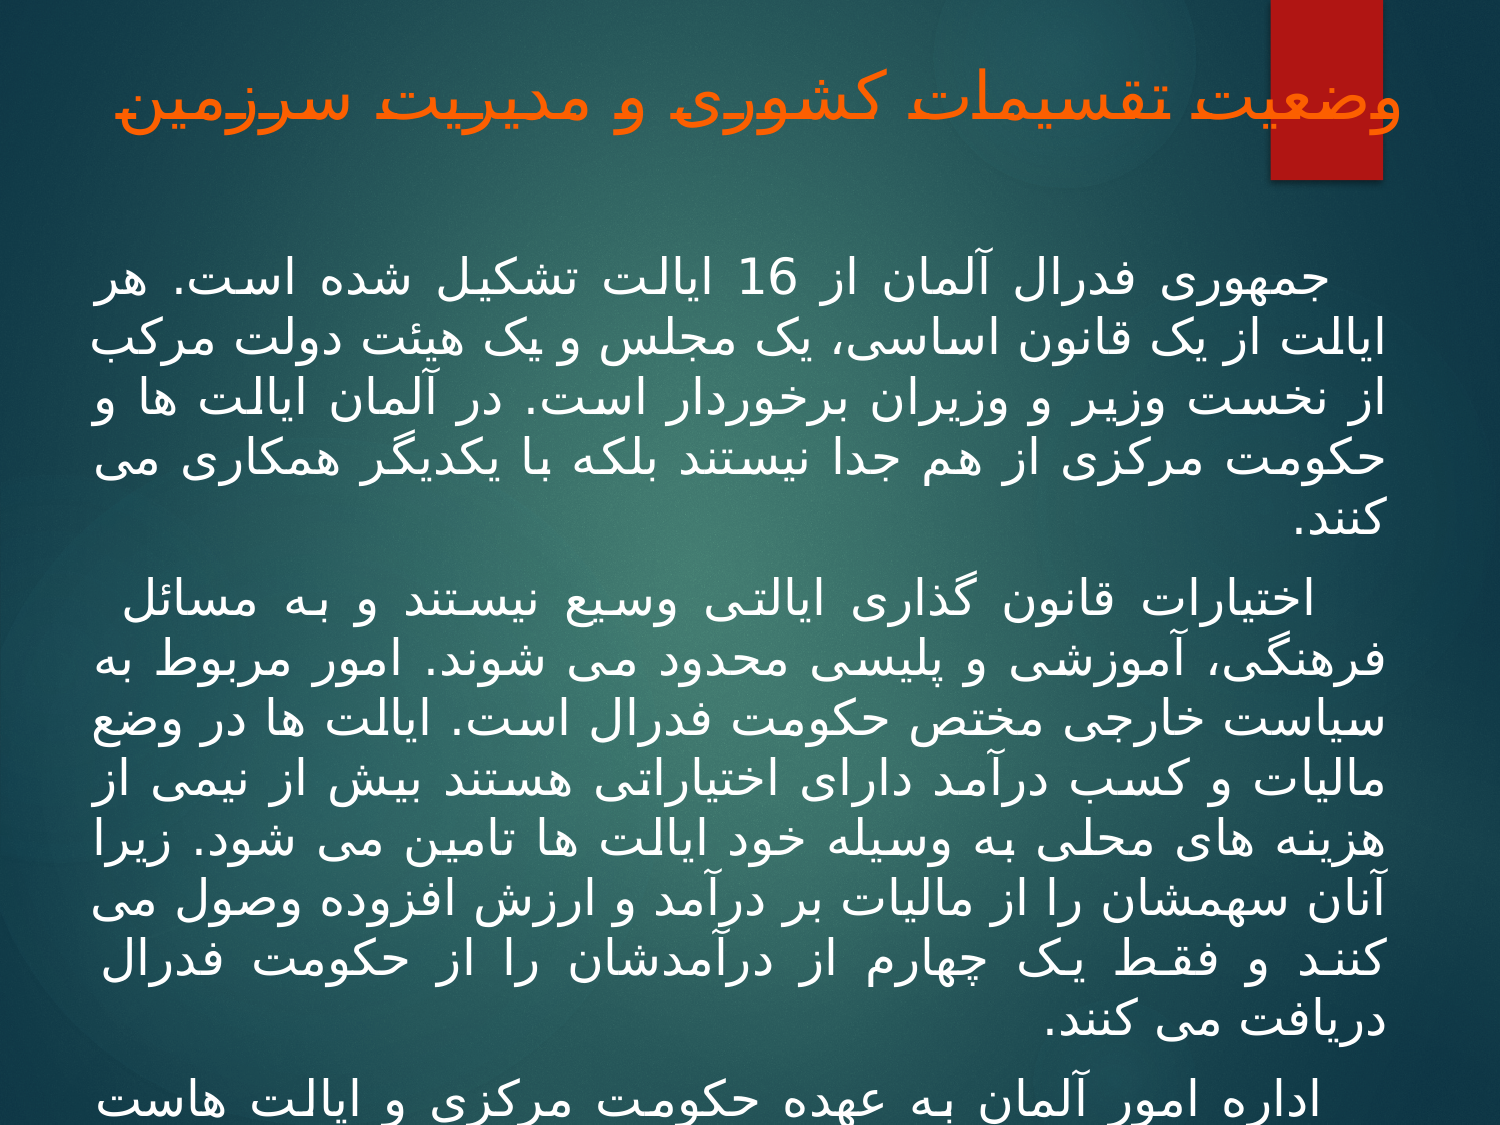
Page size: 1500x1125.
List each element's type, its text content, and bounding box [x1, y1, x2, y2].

list جمهوری فدرال آلمان از 16 ایالت تشکیل شده است. هر ایالت از یک قانون اساسی، یک مجلس و یک هیئت دولت مرکب از نخست وزیر و وزیران برخوردار است. در آلمان ایالت ها و حکومت مرکزی از هم جدا نیستند بلکه با یکدیگر همکاری می کنند. اختیارات قانون گذاری ایالتی وسیع نیستند و به مسائل فرهنگی، آموزشی و پلیسی محدود می شوند. امور مربوط به سیاست خارجی مختص حکومت فدرال است. ایالت ها در وضع مالیات و کسب درآمد دارای اختیاراتی هستند بیش از نیمی از هزینه های محلی به وسیله خود ایالت ها تامین می شود. زیرا آنان سهمشان را از مالیات بر درآمد و ارزش افزوده وصول می کنند و فقط یک چهارم از درآمدشان را از حکومت فدرال دریافت می کنند. اداره امور آلمان به عهده حکومت مرکزی و ایالت هاست حکومت مرکزی مرکب از صدراعظم، 15 وزارتخانه فدرال و چند سازمان وابسته به دولت است. جکومت ایالت ها به وسیله مجلس ایالتی انتخاب می شوند. استقلال عمل این حکومت در تنظیم برنامه های سیاسی و اداری ایالت مربوطه است. در سه ایالت برلین ، هامبورگ و برمن وظایف نخست وزیر را شهردار انجام می دهد و وزیران هم سناتور هستند. به عبارت دیگر مجلس محلی این سه ایالت مجلس سنا نام دارد و رئیس سنا همان شهردار است [75, 237, 1425, 1010]
title وضعیت تقسیمات کشوری و مدیریت سرزمین [0, 45, 1500, 233]
